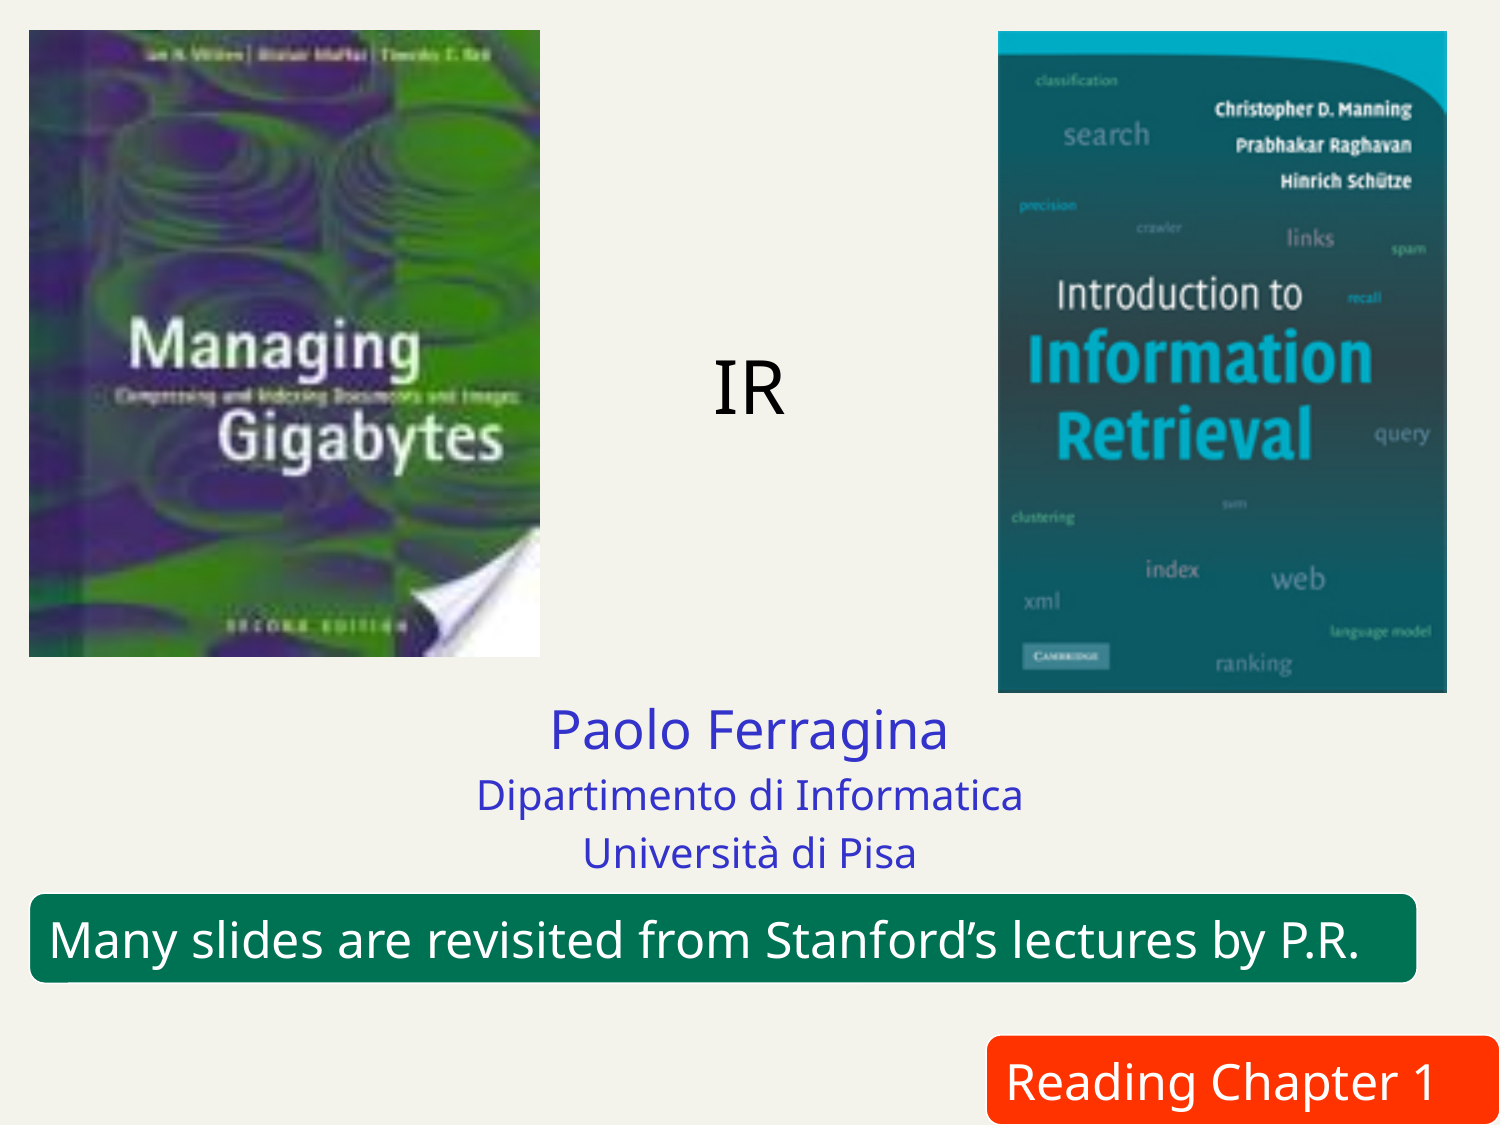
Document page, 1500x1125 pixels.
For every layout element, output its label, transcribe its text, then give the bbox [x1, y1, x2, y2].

text_box Many slides are revisited from Stanford’s lectures by P.R. [29, 893, 1418, 984]
title IR [545, 249, 992, 438]
subtitle Paolo Ferragina Dipartimento di Informatica Università di Pisa [224, 687, 1276, 893]
text_box Reading Chapter 1 [986, 1034, 1500, 1125]
picture [29, 30, 541, 658]
picture [997, 31, 1447, 693]
